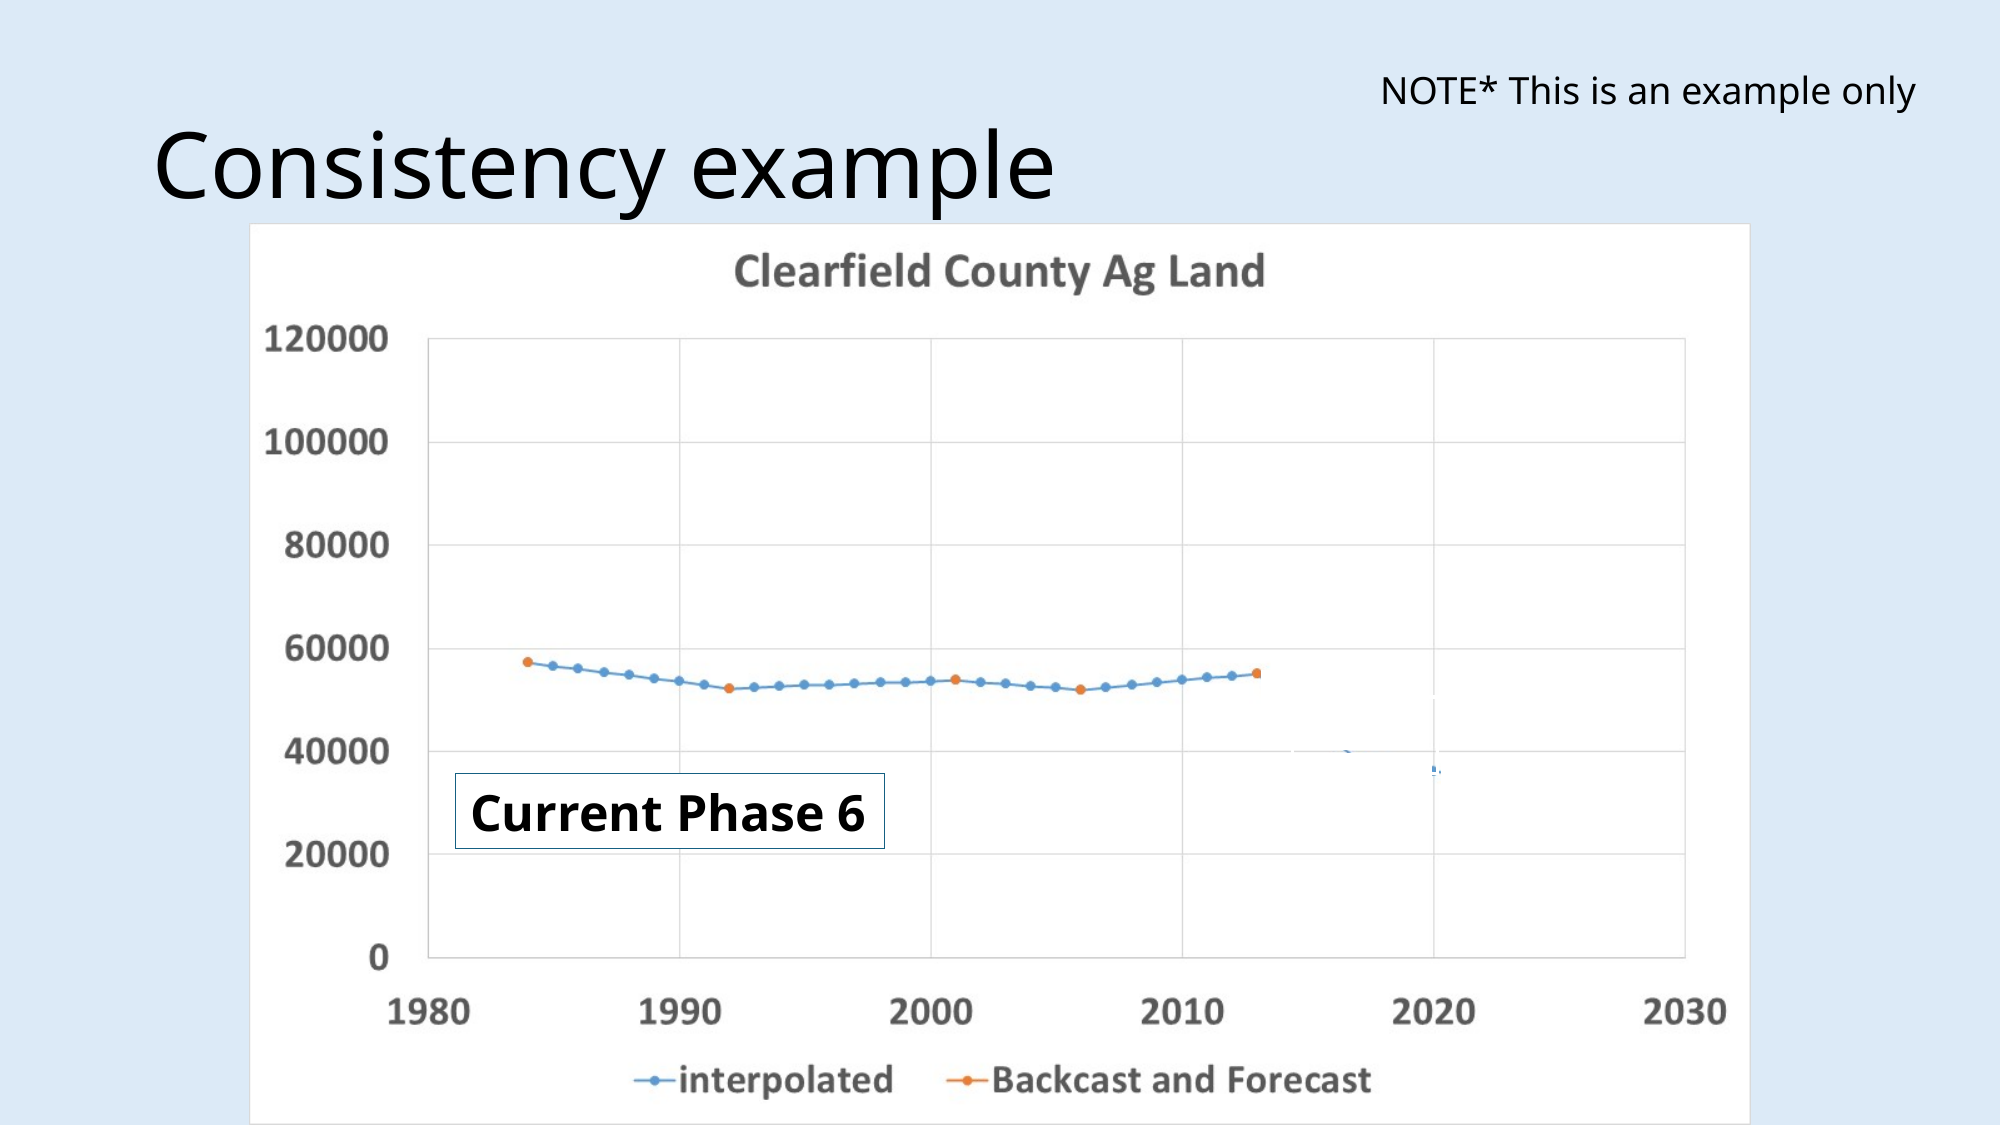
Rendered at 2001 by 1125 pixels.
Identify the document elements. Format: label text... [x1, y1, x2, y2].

text_box NOTE* This is an example only [1365, 59, 1962, 120]
title Consistency example [137, 59, 1863, 278]
picture [248, 223, 1752, 1125]
